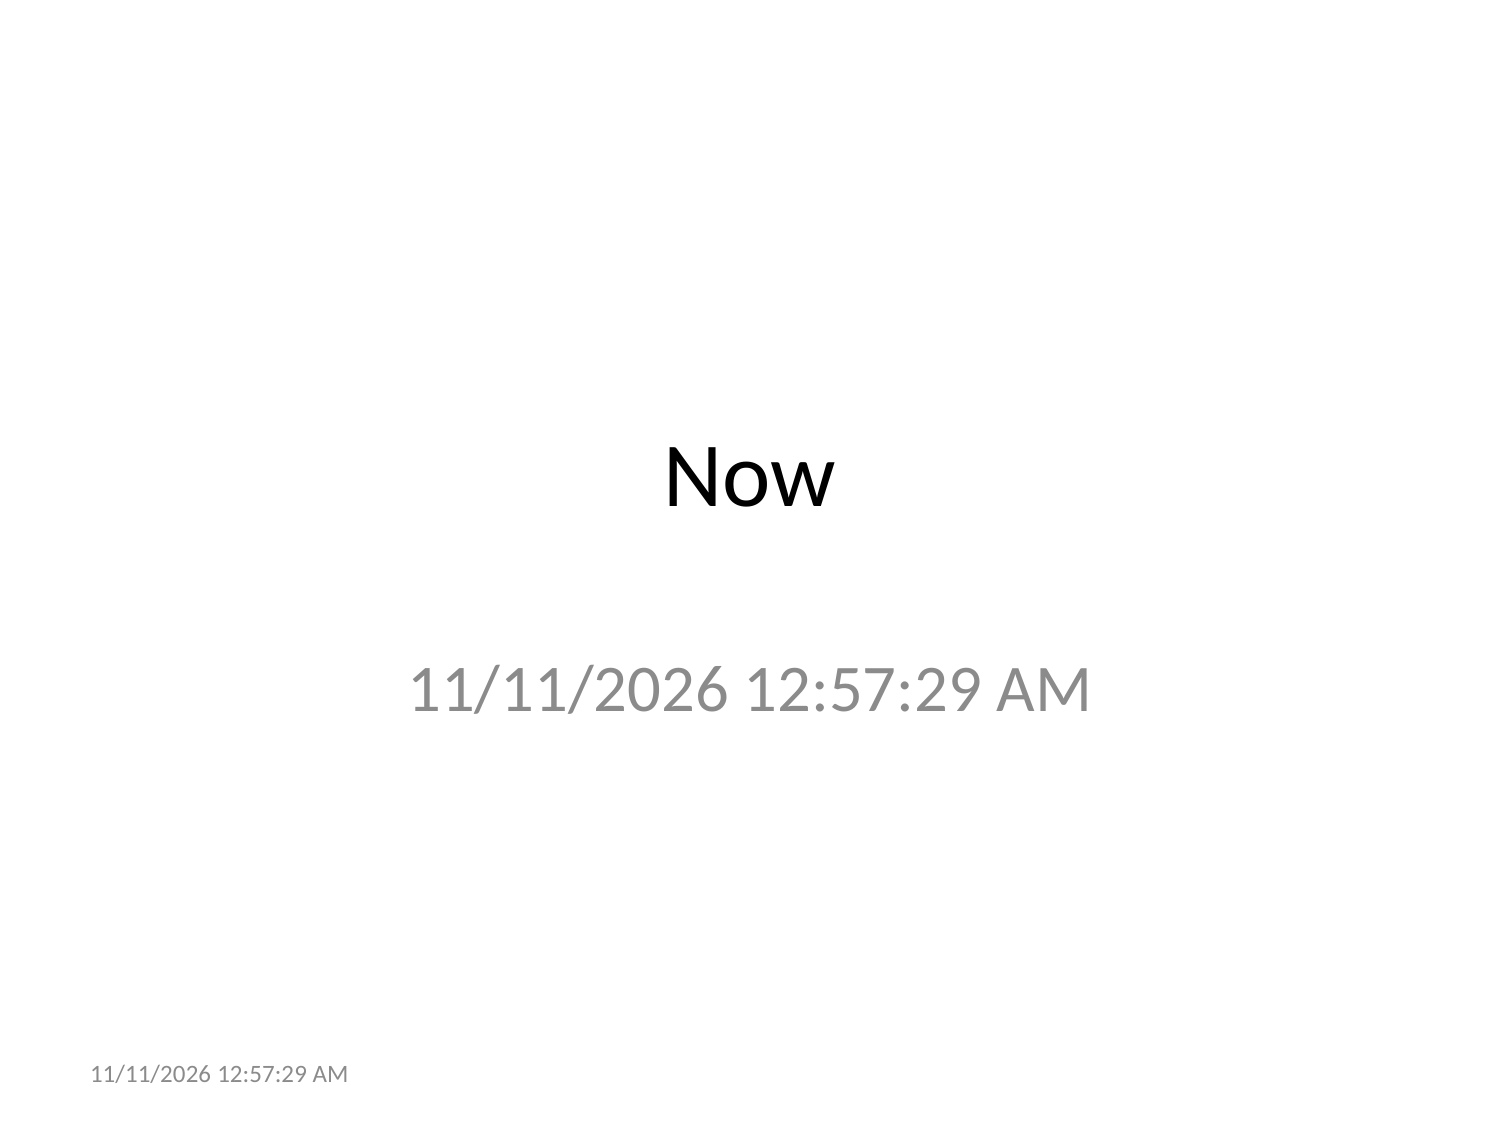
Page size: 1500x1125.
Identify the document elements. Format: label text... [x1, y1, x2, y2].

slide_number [75, 1042, 425, 1103]
subtitle 2011-12-19 10:20:04 AM [225, 637, 1275, 925]
title Now [112, 349, 1388, 591]
